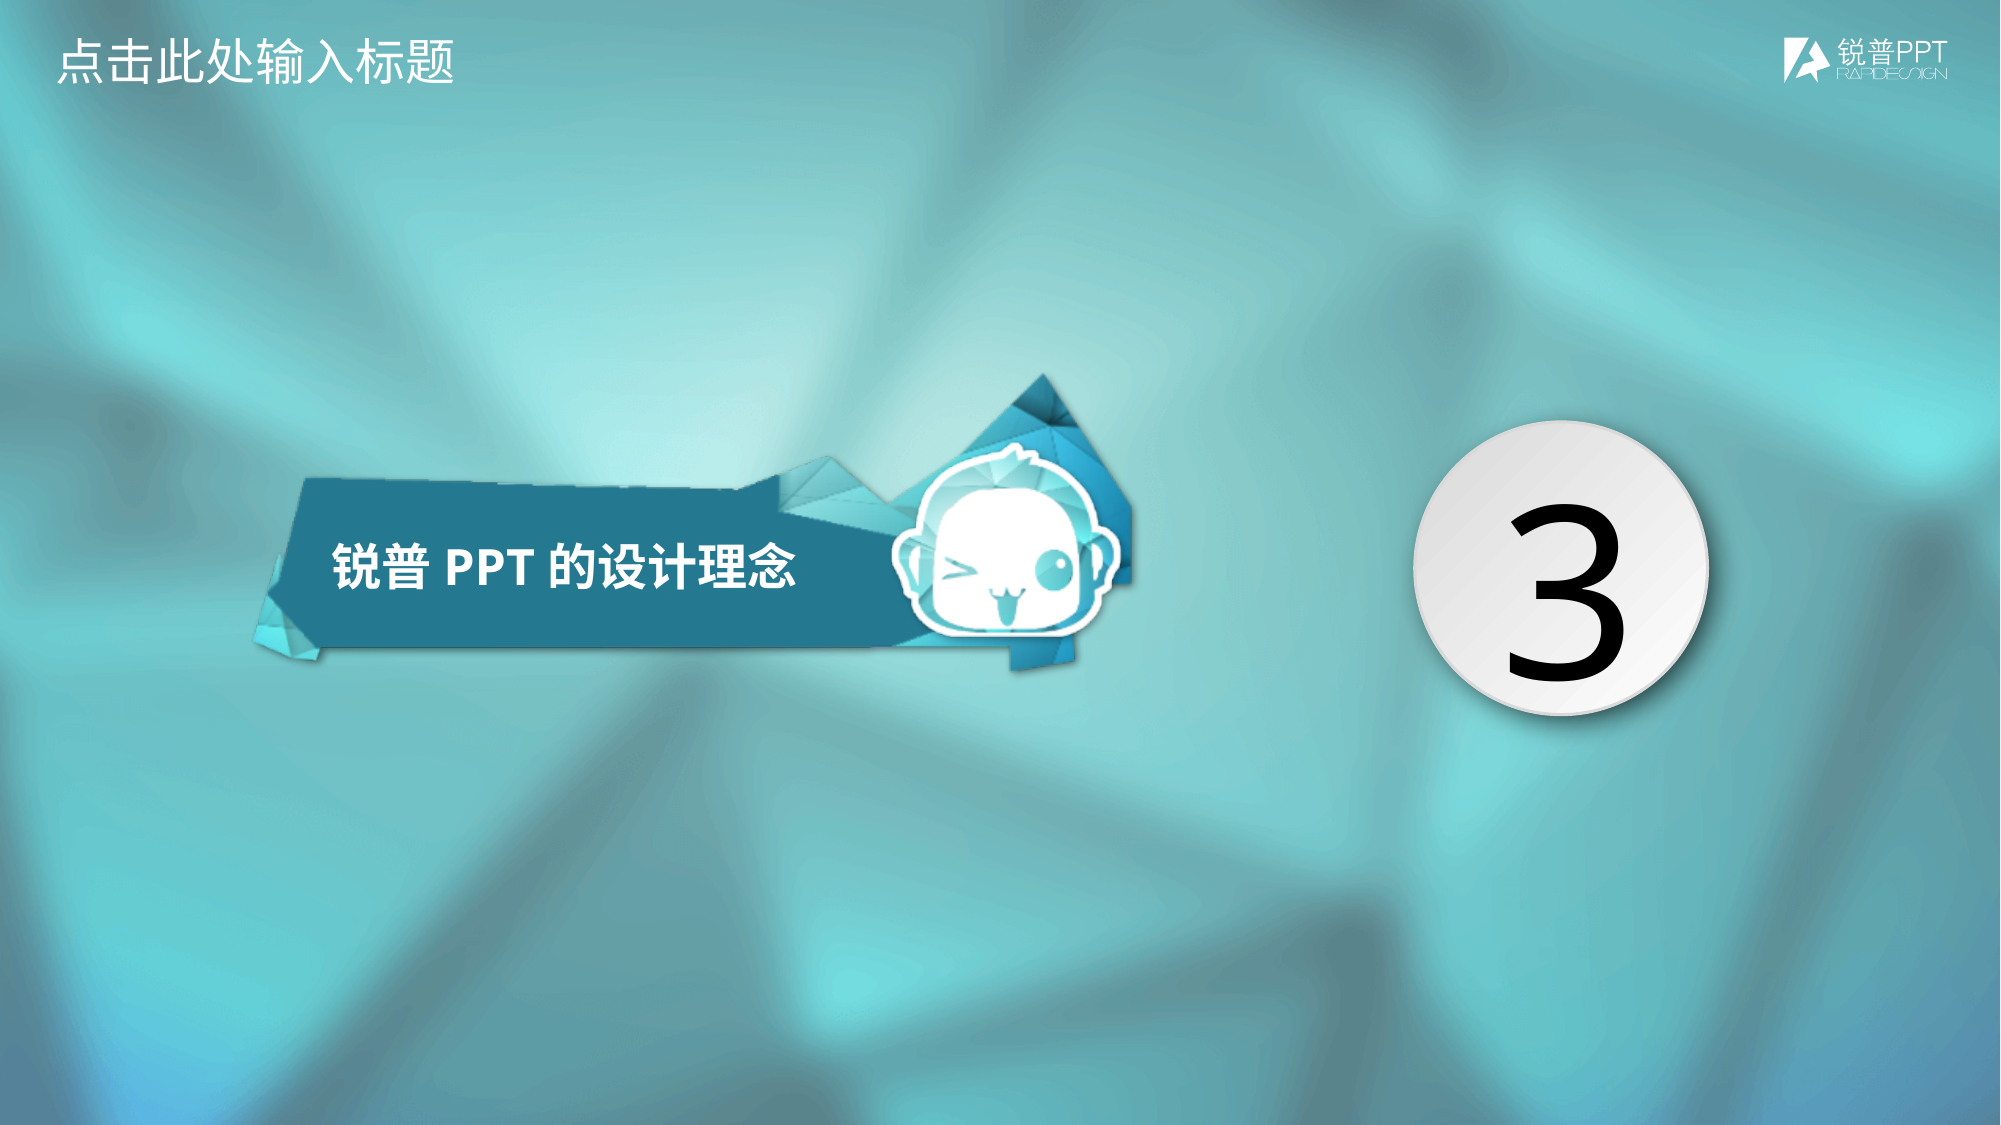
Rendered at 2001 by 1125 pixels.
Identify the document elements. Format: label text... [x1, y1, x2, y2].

picture [0, 0, 2001, 1125]
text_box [1414, 421, 1708, 739]
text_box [221, 346, 1158, 693]
text_box 点击此处输入标题 [40, 23, 471, 99]
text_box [1784, 37, 1948, 83]
